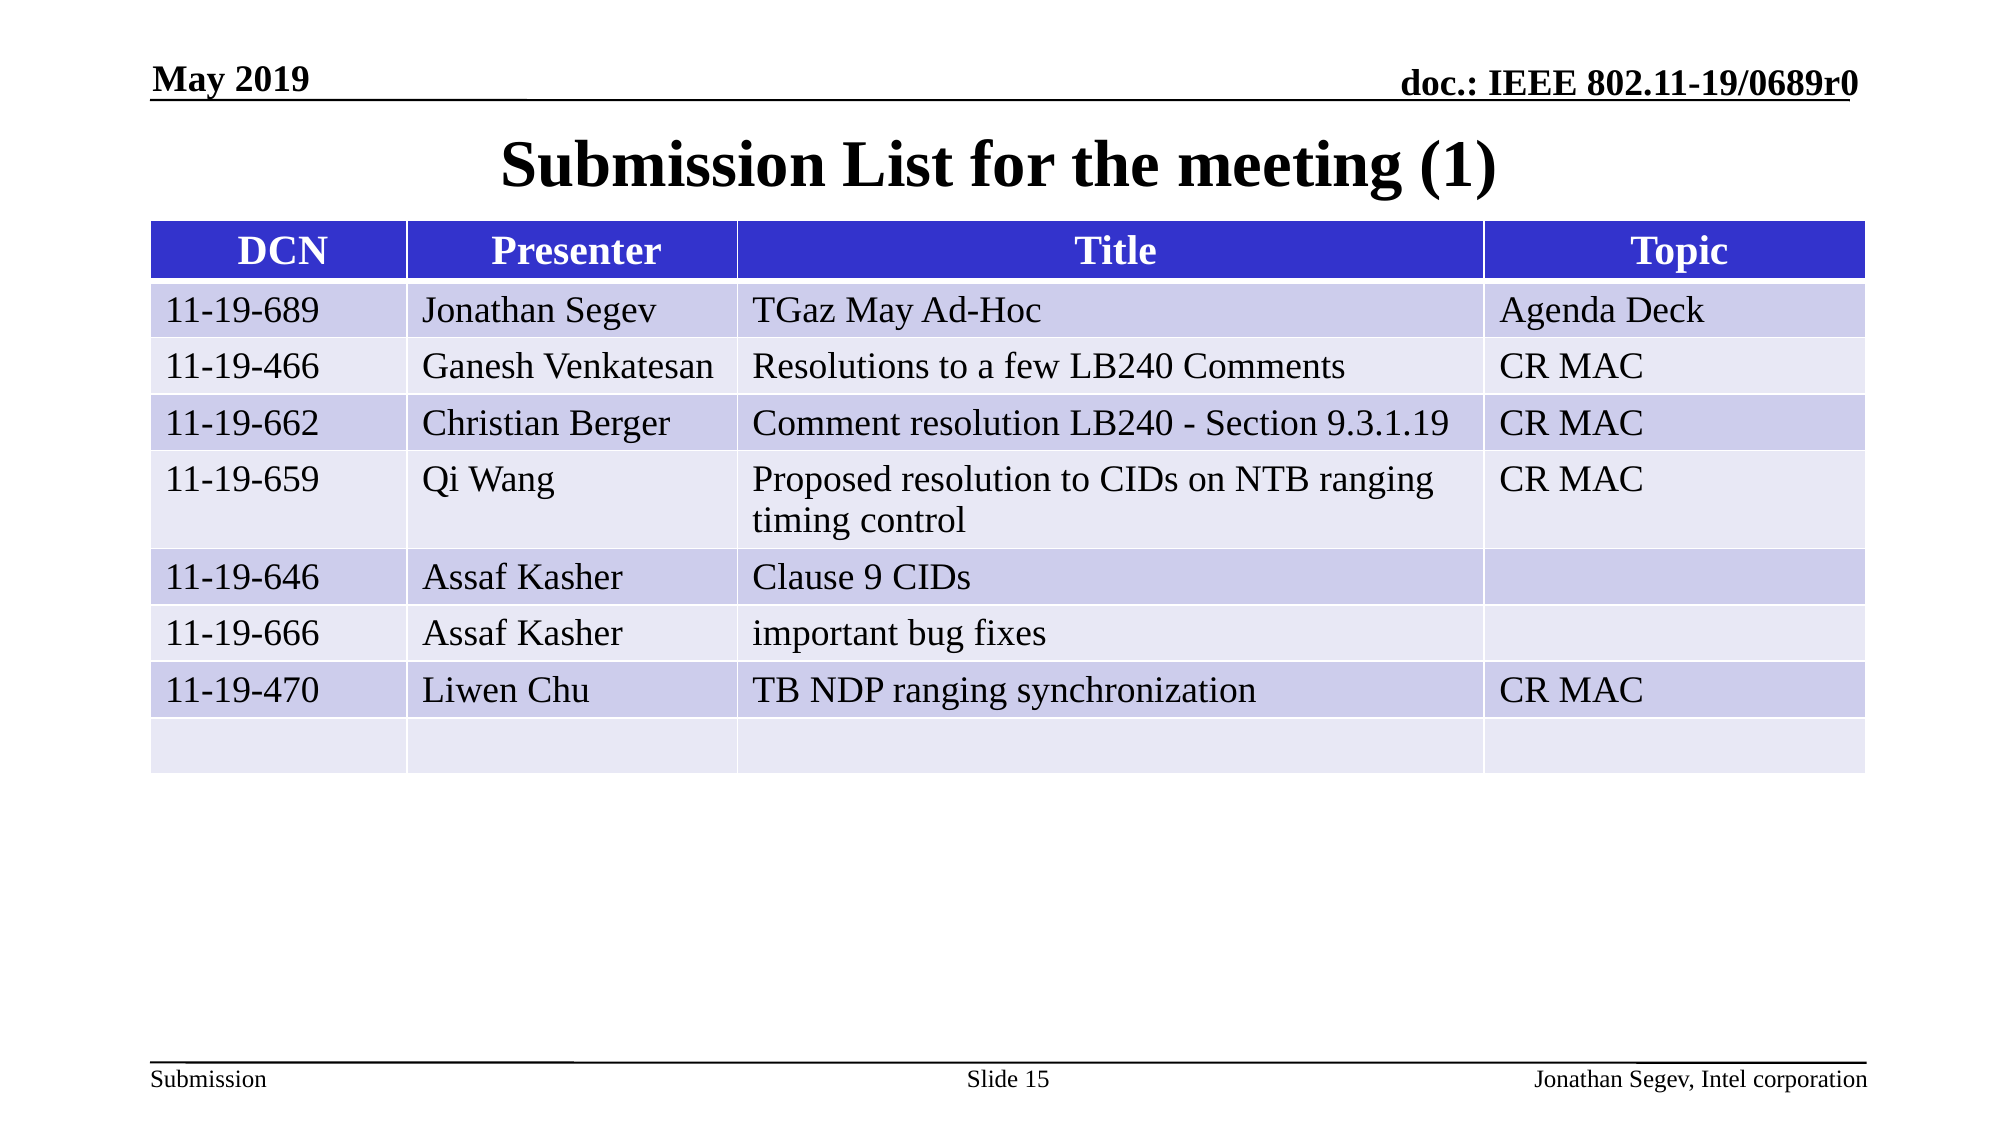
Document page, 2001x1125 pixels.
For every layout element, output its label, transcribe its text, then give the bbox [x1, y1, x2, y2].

table_cell [408, 719, 737, 773]
table_cell Clause 9 CIDs [738, 549, 1483, 604]
table_cell Liwen Chu [408, 662, 737, 717]
table_header DCN [151, 221, 406, 278]
table_cell [738, 719, 1483, 773]
title Submission List for the meeting (1) [149, 112, 1850, 209]
table_cell Christian Berger [408, 395, 737, 450]
table_header Title [738, 221, 1483, 278]
table_cell Jonathan Segev [408, 284, 737, 337]
table_cell CR MAC [1485, 395, 1865, 450]
table_cell Comment resolution LB240 - Section 9.3.1.19 [738, 395, 1483, 450]
table_cell [151, 719, 406, 773]
table_cell 11-19-666 [151, 606, 406, 660]
table_cell Proposed resolution to CIDs on NTB ranging timing control [738, 451, 1483, 548]
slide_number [152, 54, 563, 100]
table_header Topic [1485, 221, 1865, 278]
table_cell 11-19-646 [151, 549, 406, 604]
table_cell Ganesh Venkatesan [408, 338, 737, 393]
table_cell CR MAC [1485, 662, 1865, 717]
table_cell 11-19-689 [151, 284, 406, 337]
table_header Presenter [408, 221, 737, 278]
table_cell 11-19-659 [151, 451, 406, 548]
footer Jonathan Segev, Intel corporation [1171, 1061, 1869, 1093]
table_cell TGaz May Ad-Hoc [738, 284, 1483, 337]
table_cell important bug fixes [738, 606, 1483, 660]
slide_number Slide 15 [950, 1061, 1067, 1123]
table_cell Assaf Kasher [408, 606, 737, 660]
table_cell Assaf Kasher [408, 549, 737, 604]
table_cell [1485, 719, 1865, 773]
table_cell Agenda Deck [1485, 284, 1865, 337]
table_cell [1485, 606, 1865, 660]
table_cell Qi Wang [408, 451, 737, 548]
table_cell Resolutions to a few LB240 Comments [738, 338, 1483, 393]
table_cell CR MAC [1485, 338, 1865, 393]
table_cell TB NDP ranging synchronization [738, 662, 1483, 717]
table_cell 11-19-470 [151, 662, 406, 717]
table_cell 11-19-662 [151, 395, 406, 450]
table_cell CR MAC [1485, 451, 1865, 548]
table_cell 11-19-466 [151, 338, 406, 393]
table_cell [1485, 549, 1865, 604]
